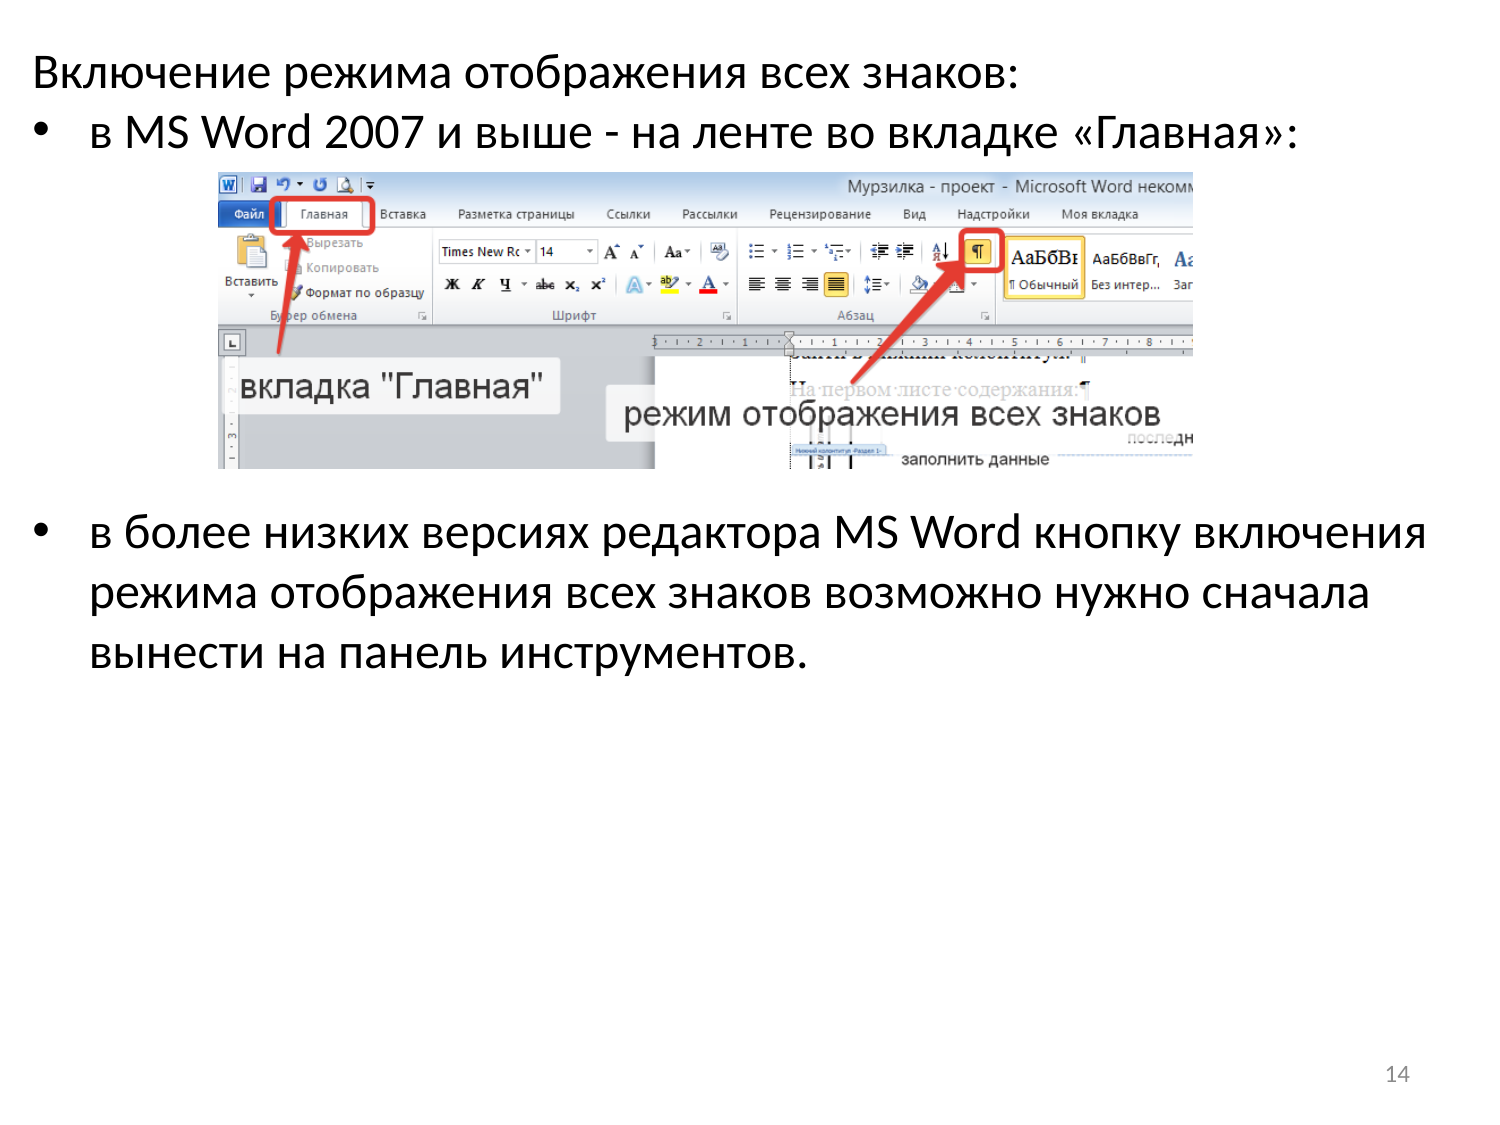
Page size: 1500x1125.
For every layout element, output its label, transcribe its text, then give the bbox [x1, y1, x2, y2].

text_box в более низких версиях редактора MS Word кнопку включения режима отображения всех знаков возможно нужно сначала вынести на панель инструментов. [17, 491, 1483, 747]
text_box Включение режима отображения всех знаков: в MS Word 2007 и выше - на ленте во вкладке «Главная»: [17, 30, 1483, 166]
picture [218, 172, 1193, 469]
slide_number 14 [1074, 1042, 1425, 1103]
